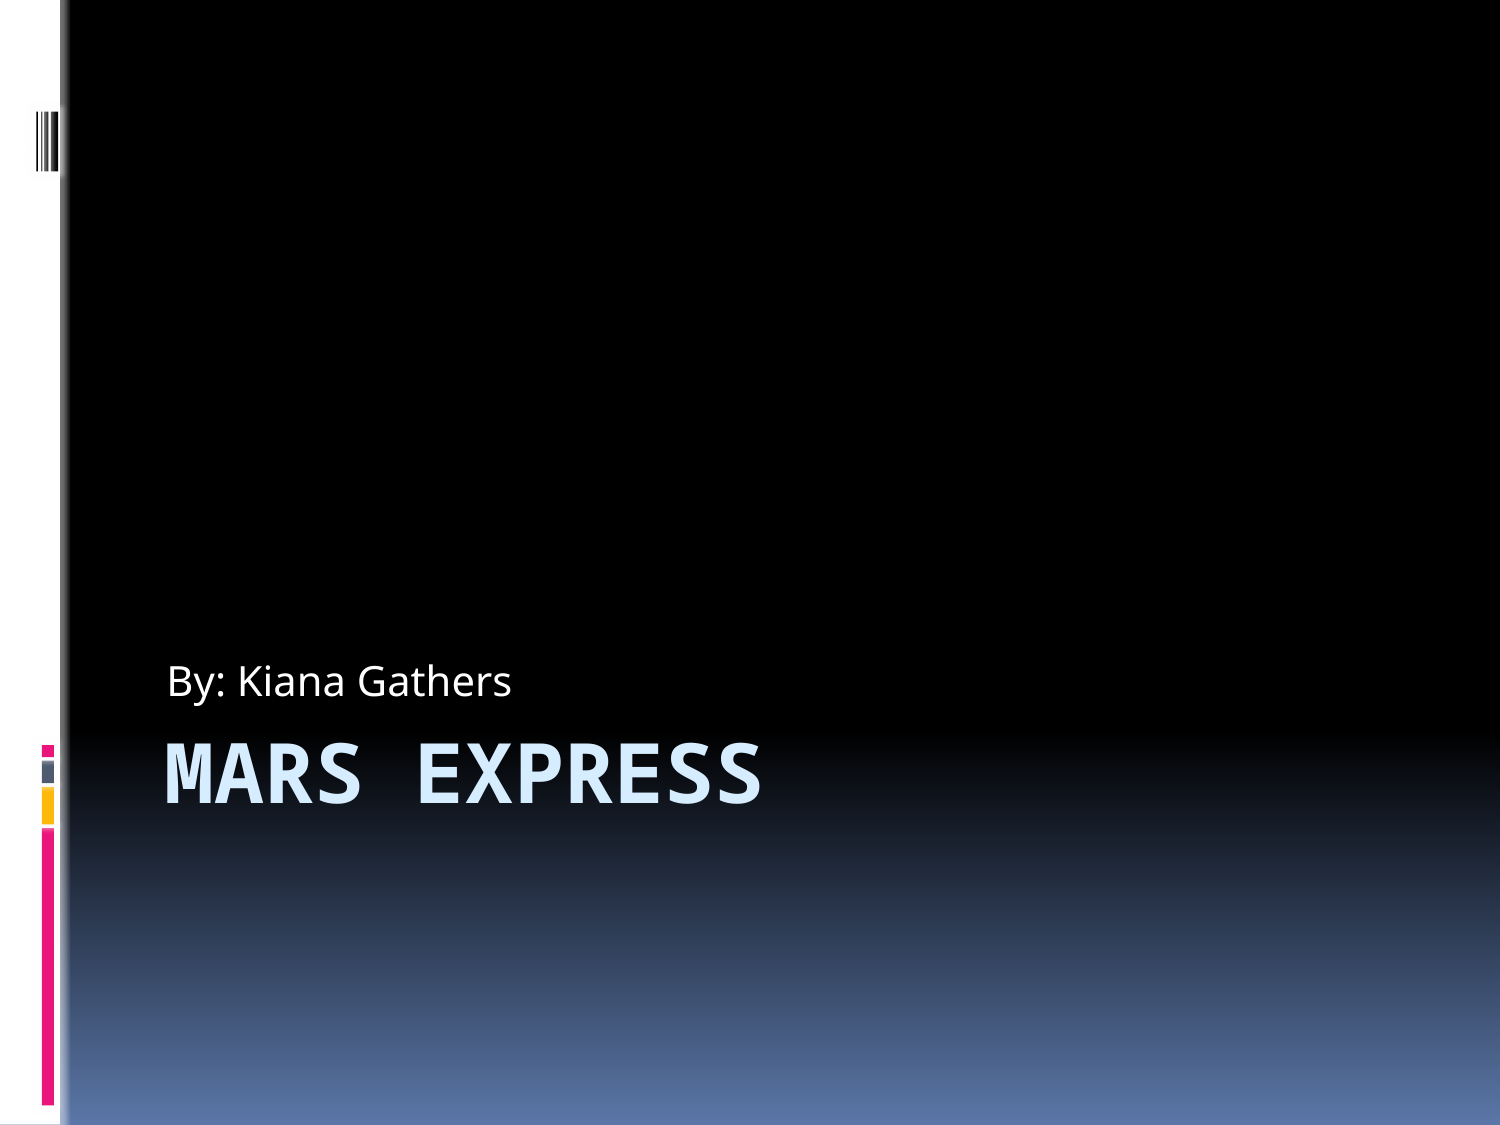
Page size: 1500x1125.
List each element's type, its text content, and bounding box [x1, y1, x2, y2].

title Mars Express [150, 713, 1425, 1037]
subtitle By: Kiana Gathers [150, 464, 1425, 713]
